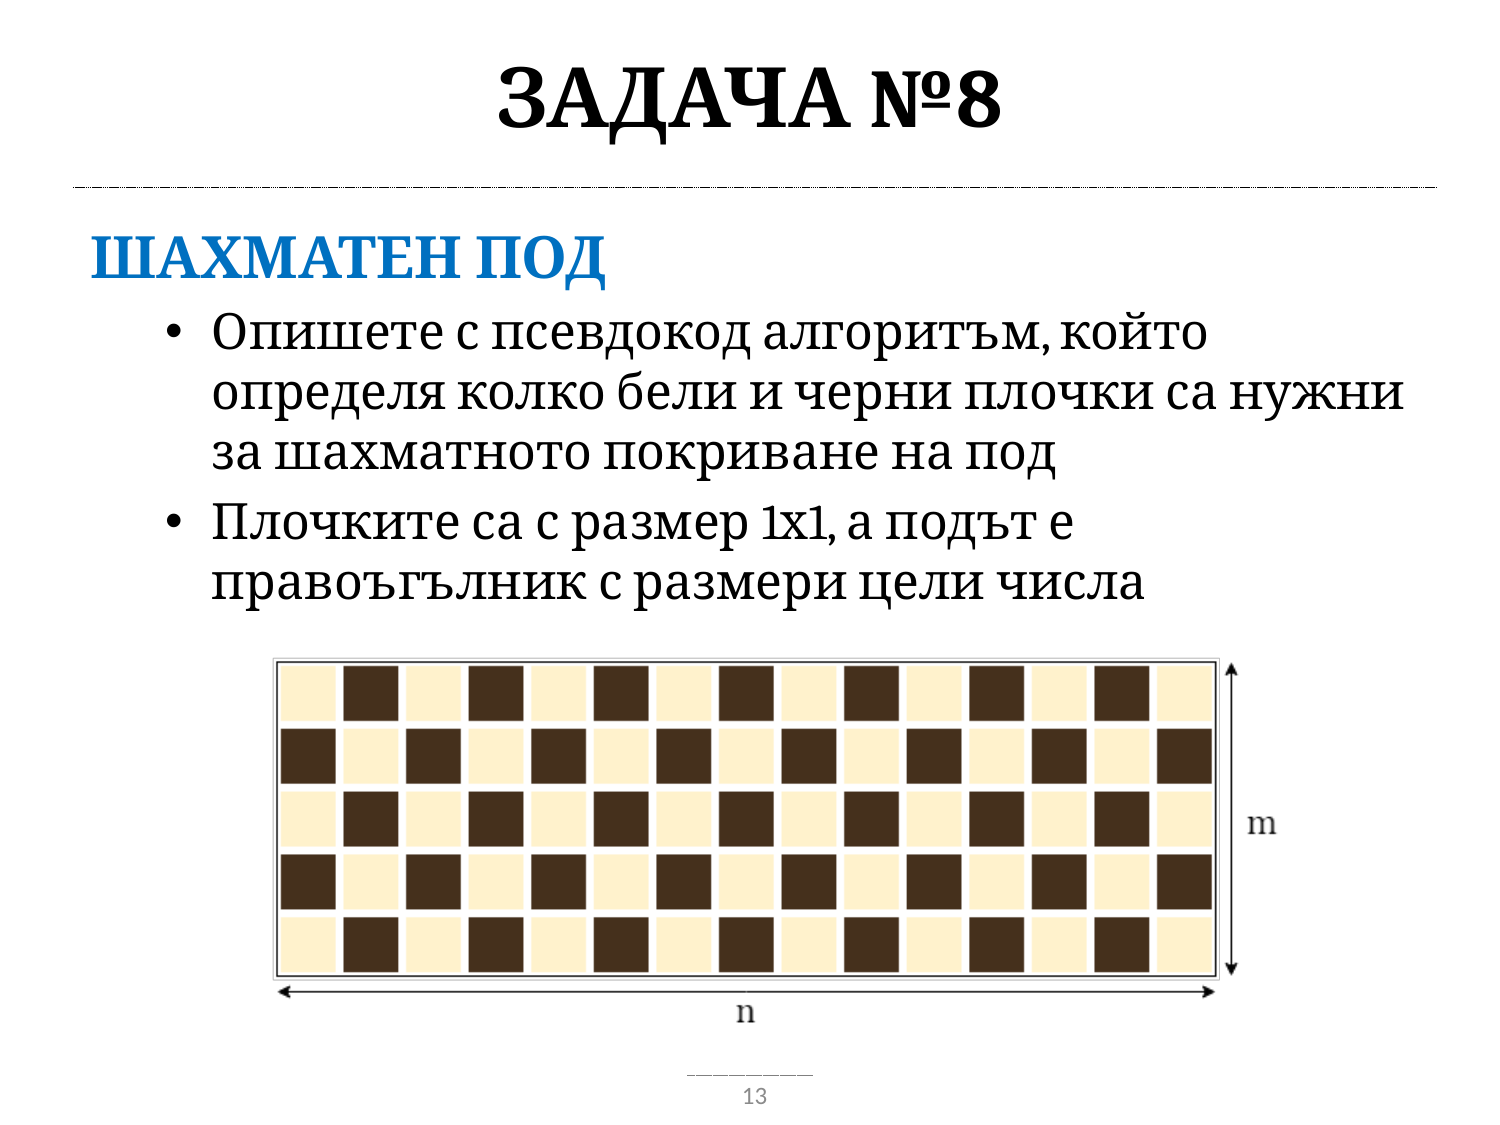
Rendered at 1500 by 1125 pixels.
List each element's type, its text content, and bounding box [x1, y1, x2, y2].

title Задача №8 [0, 0, 1500, 188]
slide_number 13 [579, 1065, 930, 1125]
list Шахматен под Опишете с псевдокод алгоритъм, който определя колко бели и черни плочки са нужни за шахматното покриване на под Плочките са с размер 1х1, а подът е правоъгълник с размери цели числа [75, 212, 1450, 1063]
picture [264, 649, 1295, 1029]
